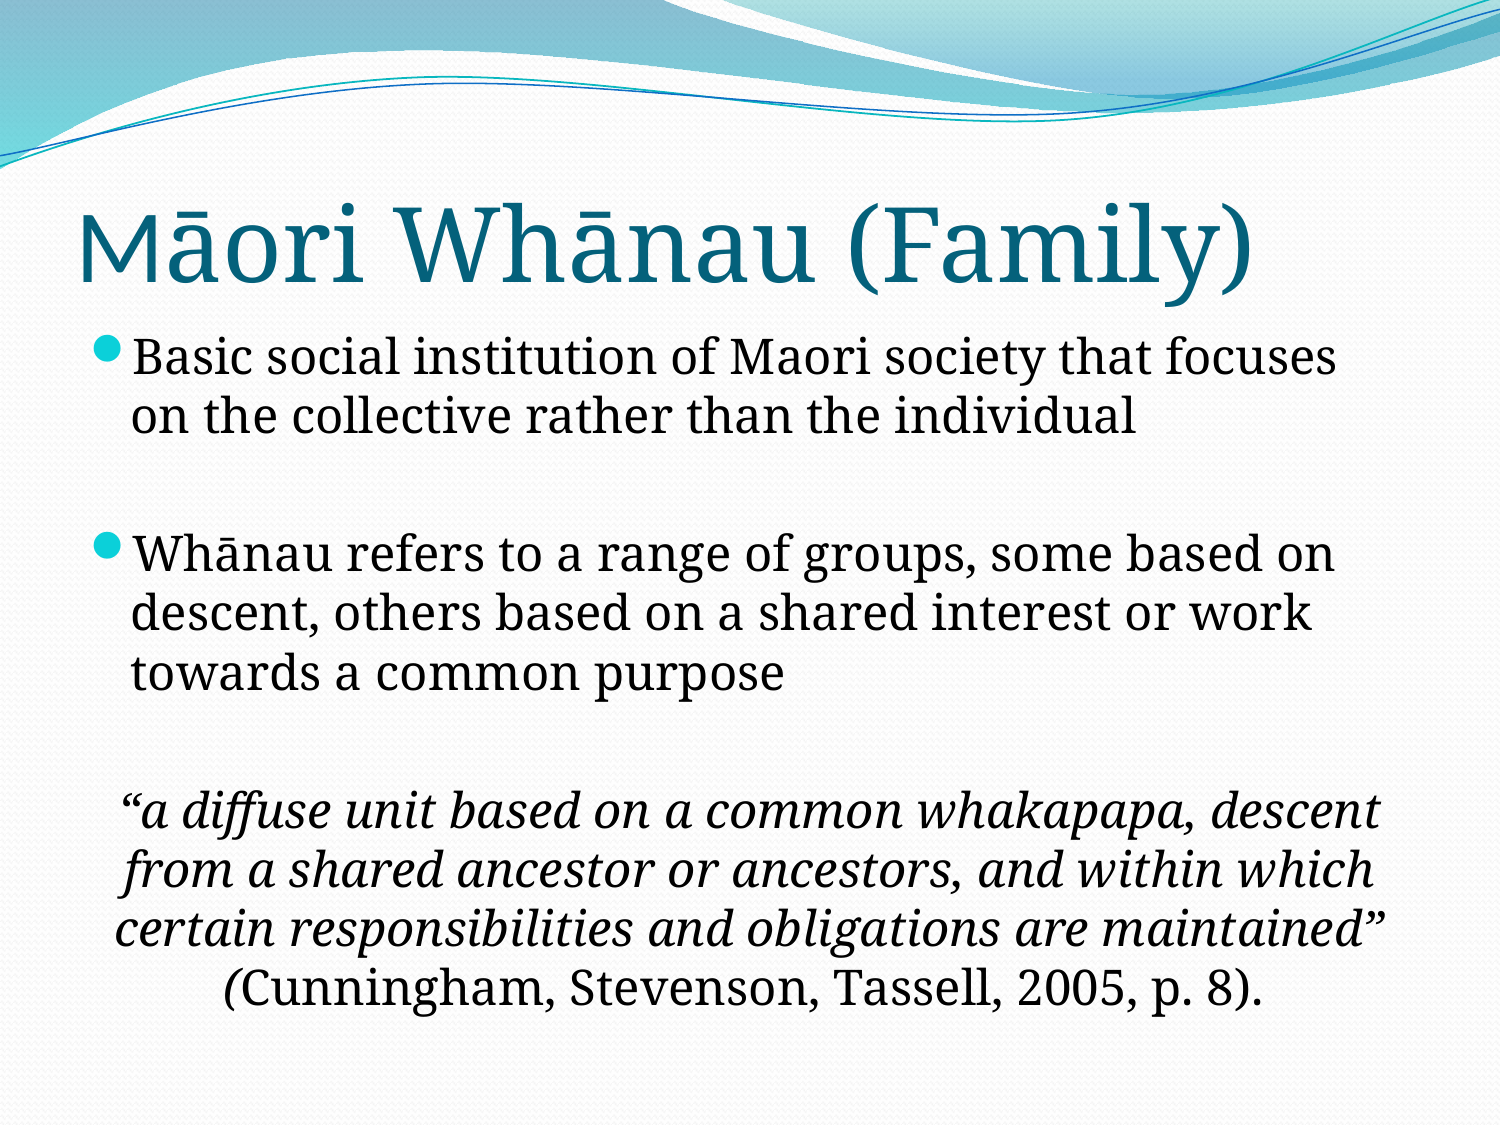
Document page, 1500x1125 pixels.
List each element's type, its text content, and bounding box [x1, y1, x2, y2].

title Māori Whānau (Family) [75, 115, 1425, 303]
list Basic social institution of Maori society that focuses on the collective rather than the individual Whānau refers to a range of groups, some based on descent, others based on a shared interest or work towards a common purpose “a diffuse unit based on a common whakapapa, descent from a shared ancestor or ancestors, and within which certain responsibilities and obligations are maintained” (Cunningham, Stevenson, Tassell, 2005, p. 8). [75, 317, 1425, 1038]
